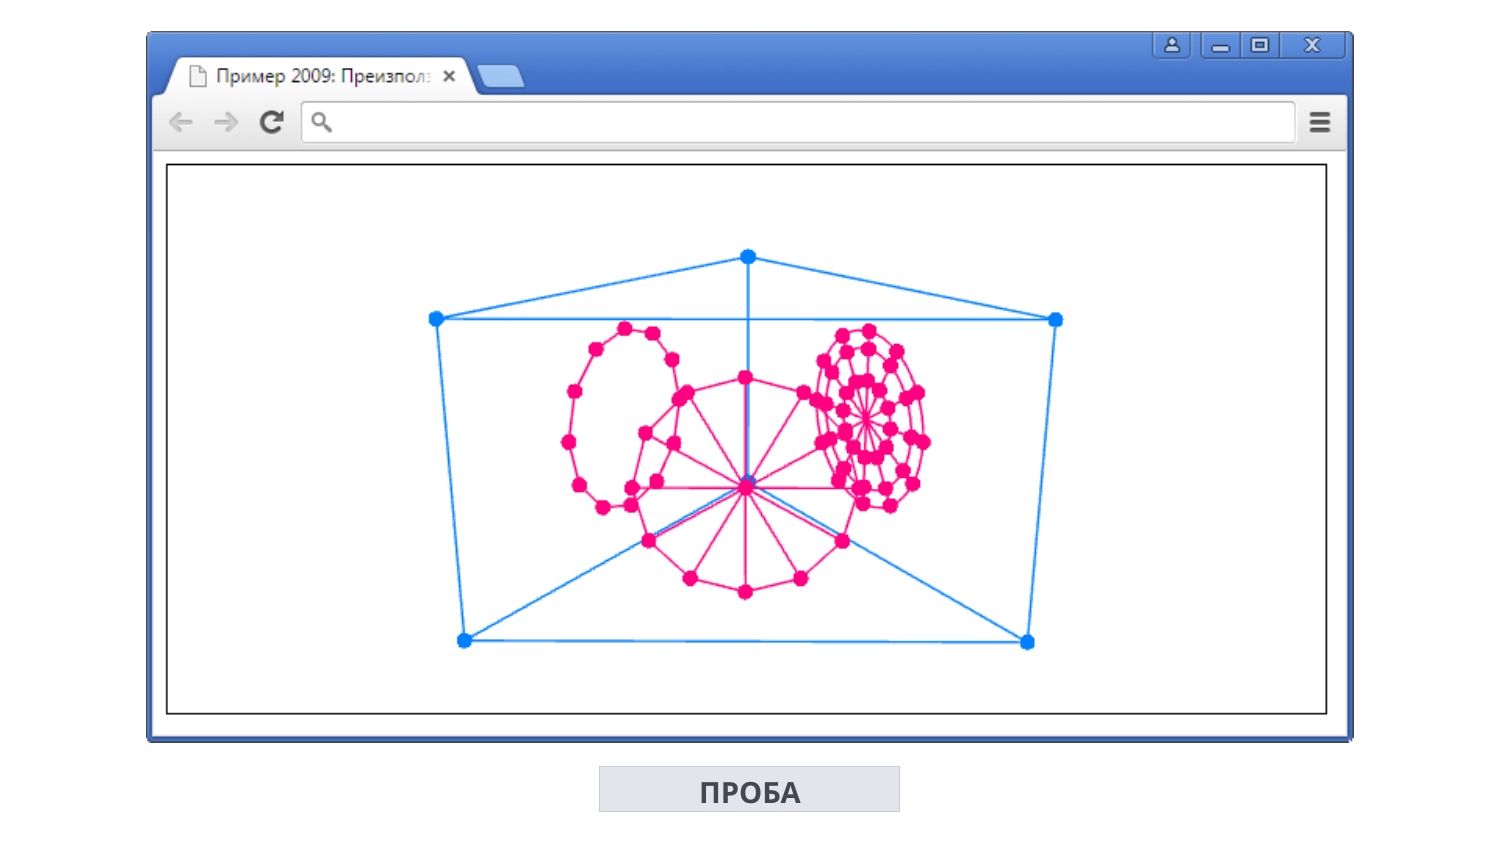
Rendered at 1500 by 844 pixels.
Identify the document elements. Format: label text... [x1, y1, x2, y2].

picture [146, 31, 1354, 744]
text_box ПРОБА [599, 766, 900, 812]
